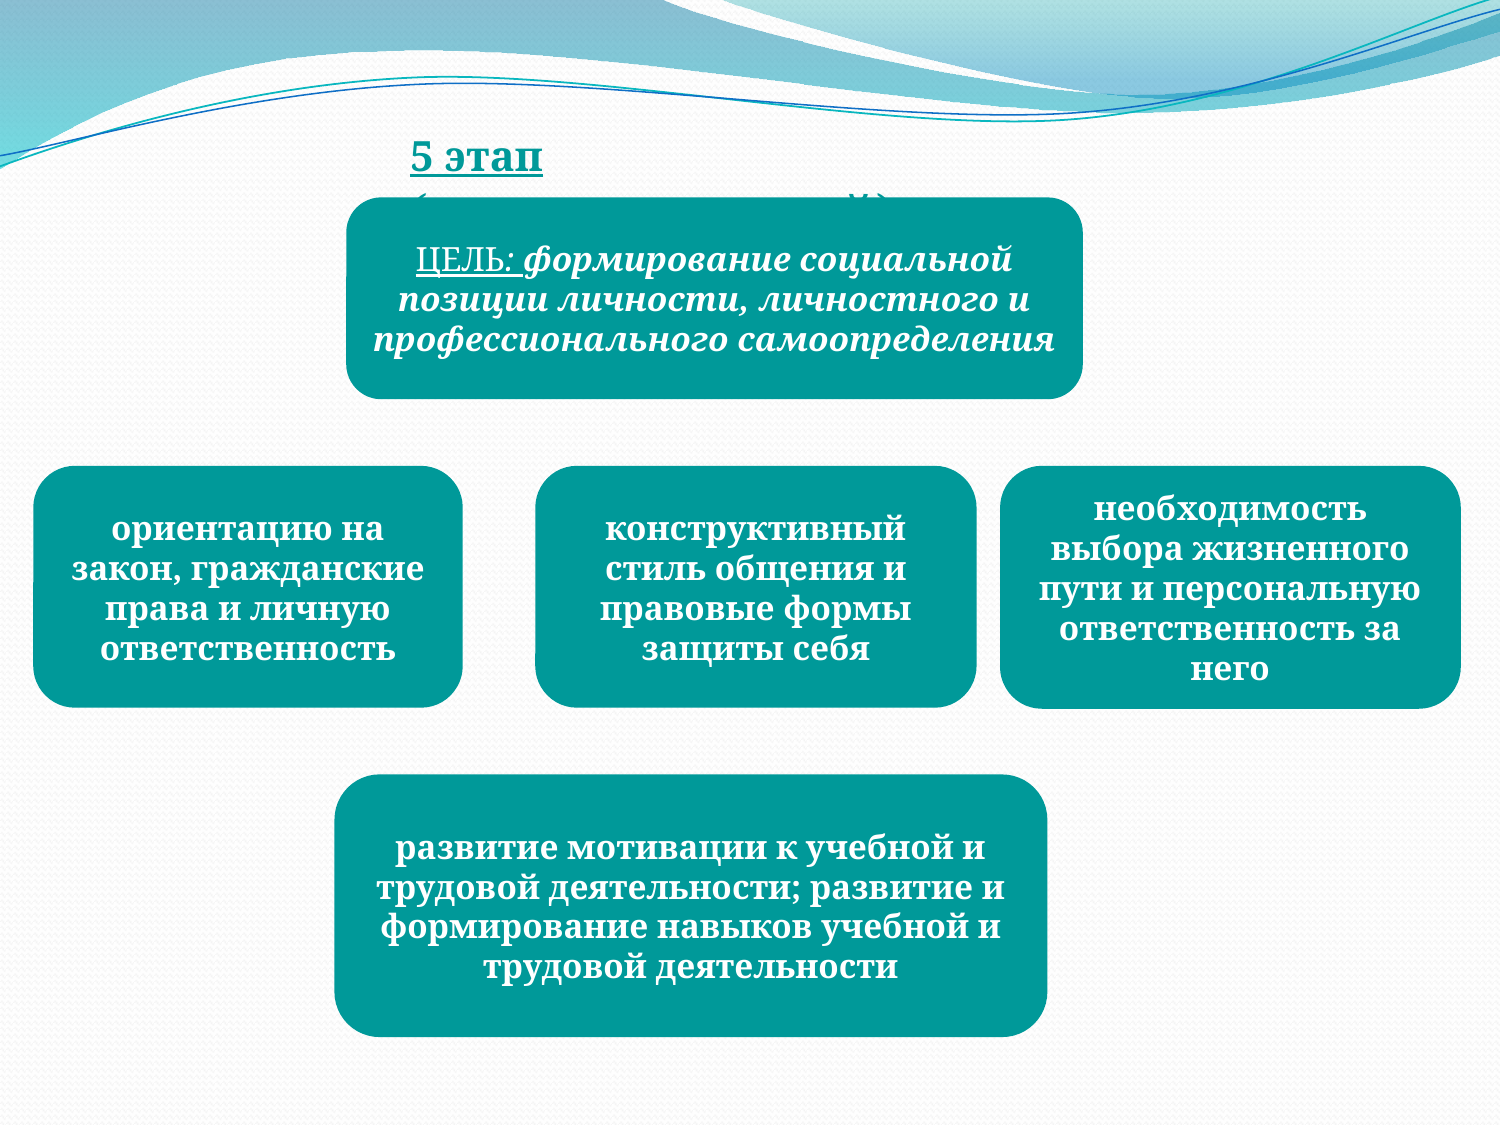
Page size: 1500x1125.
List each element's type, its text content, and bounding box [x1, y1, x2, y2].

text_box конструктивный стиль общения и правовые формы защиты себя [535, 465, 977, 708]
text_box 5 этап (заключительный) [395, 113, 1046, 197]
text_box ЦЕЛЬ: формирование социальной позиции личности, личностного и профессионального самоопределения [346, 197, 1083, 400]
text_box необходимость выбора жизненного пути и персональную ответственность за него [1000, 465, 1461, 709]
text_box ориентацию на закон, гражданские права и личную ответственность [33, 465, 463, 708]
text_box развитие мотивации к учебной и трудовой деятельности; развитие и формирование навыков учебной и трудовой деятельности [334, 774, 1048, 1038]
